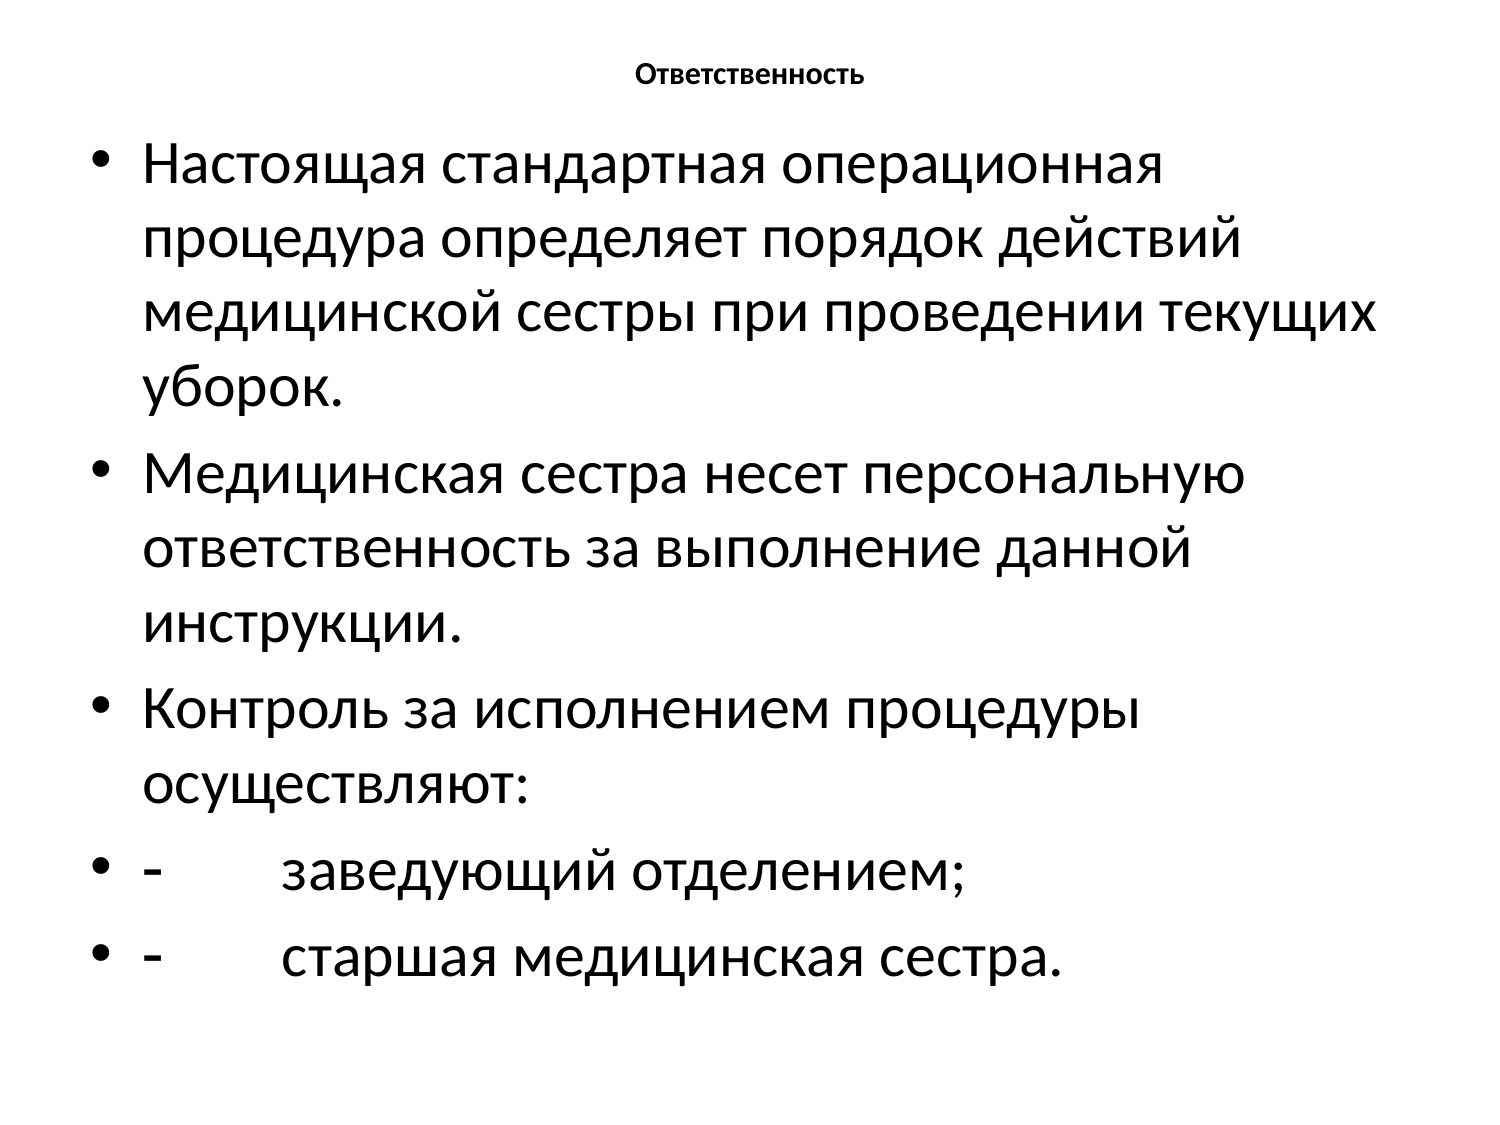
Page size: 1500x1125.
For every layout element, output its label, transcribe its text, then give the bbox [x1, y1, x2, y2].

list Настоящая стандартная операционная процедура определяет порядок действий медицинской сестры при проведении текущих уборок. Медицинская сестра несет персональную ответственность за выполнение данной инструкции. Контроль за исполнением процедуры осуществляют:  заведующий отделением;  старшая медицинская сестра. [75, 113, 1425, 1005]
title Ответственность [75, 45, 1425, 113]
